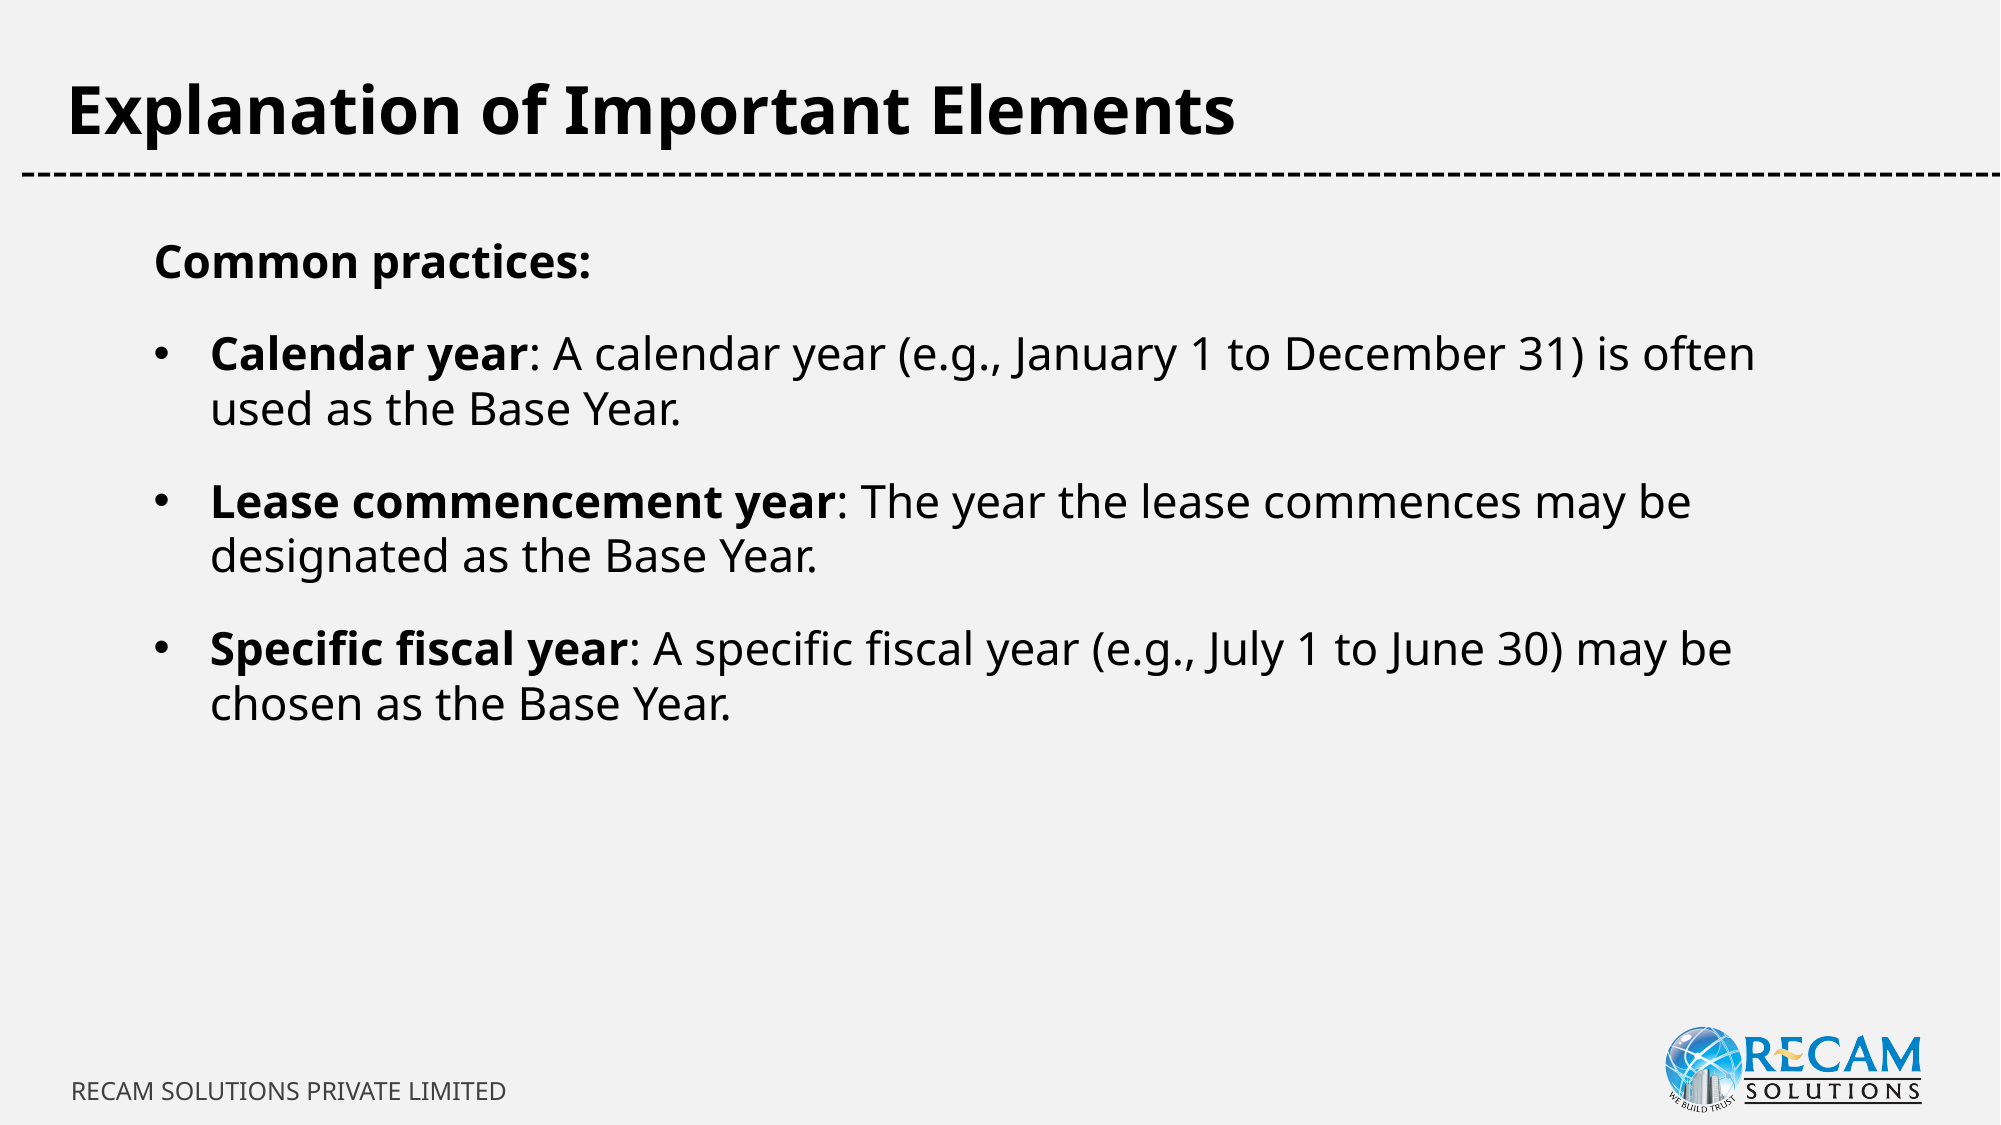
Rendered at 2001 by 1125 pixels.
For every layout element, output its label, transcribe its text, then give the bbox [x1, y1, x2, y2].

text_box Common practices: Calendar year: A calendar year (e.g., January 1 to December 31) is often used as the Base Year. Lease commencement year: The year the lease commences may be designated as the Base Year. Specific fiscal year: A specific fiscal year (e.g., July 1 to June 30) may be chosen as the Base Year. [138, 224, 1842, 737]
footer RECAM SOLUTIONS PRIVATE LIMITED [70, 1073, 971, 1107]
text_box Explanation of Important Elements [51, 60, 1520, 131]
text_box ----------------------------------------------------------------------------------------------------------------------------- [6, 131, 2000, 207]
picture [1652, 1014, 1935, 1125]
